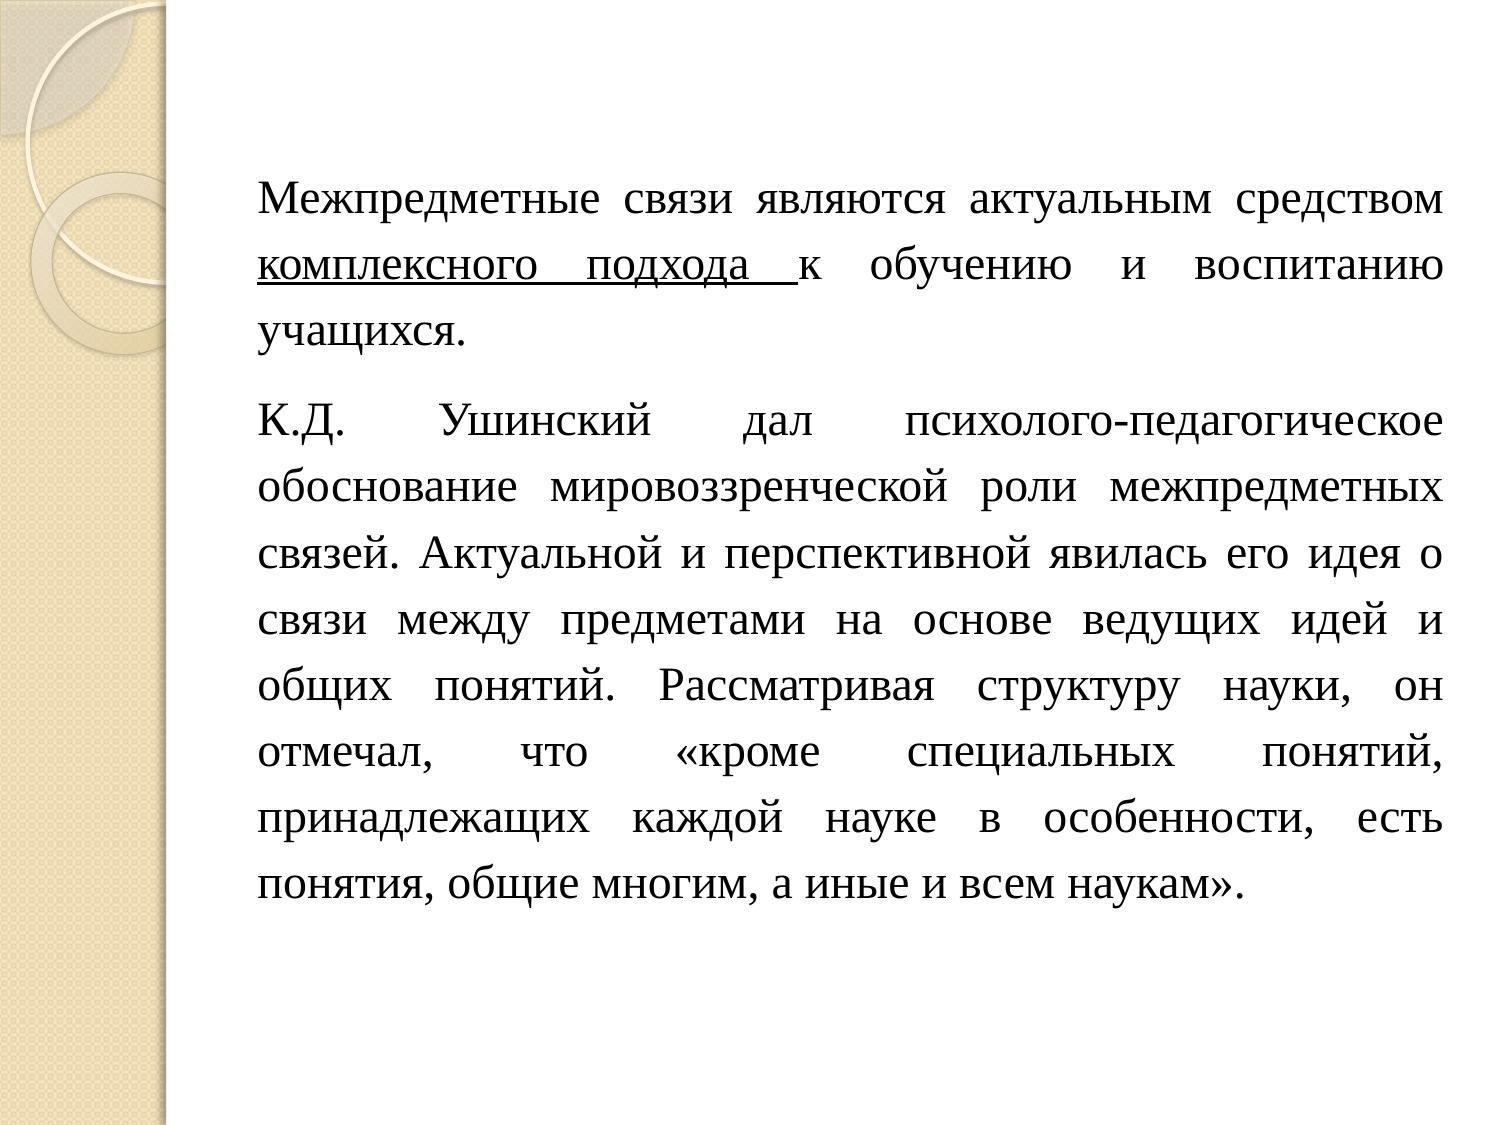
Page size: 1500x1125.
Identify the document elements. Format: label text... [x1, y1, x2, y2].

list Межпредметные связи являются актуальным средством комплексного подхода к обучению и воспитанию учащихся. К.Д. Ушинский дал психолого-педагогическое обоснование мировоззренческой роли межпредметных связей. Актуальной и перспективной явилась его идея о связи между предметами на основе ведущих идей и общих понятий. Рассматривая структуру науки, он отмечал, что «кроме специальных понятий, принадлежащих каждой науке в особенности, есть понятия, общие многим, а иные и всем наукам». [230, 149, 1461, 937]
